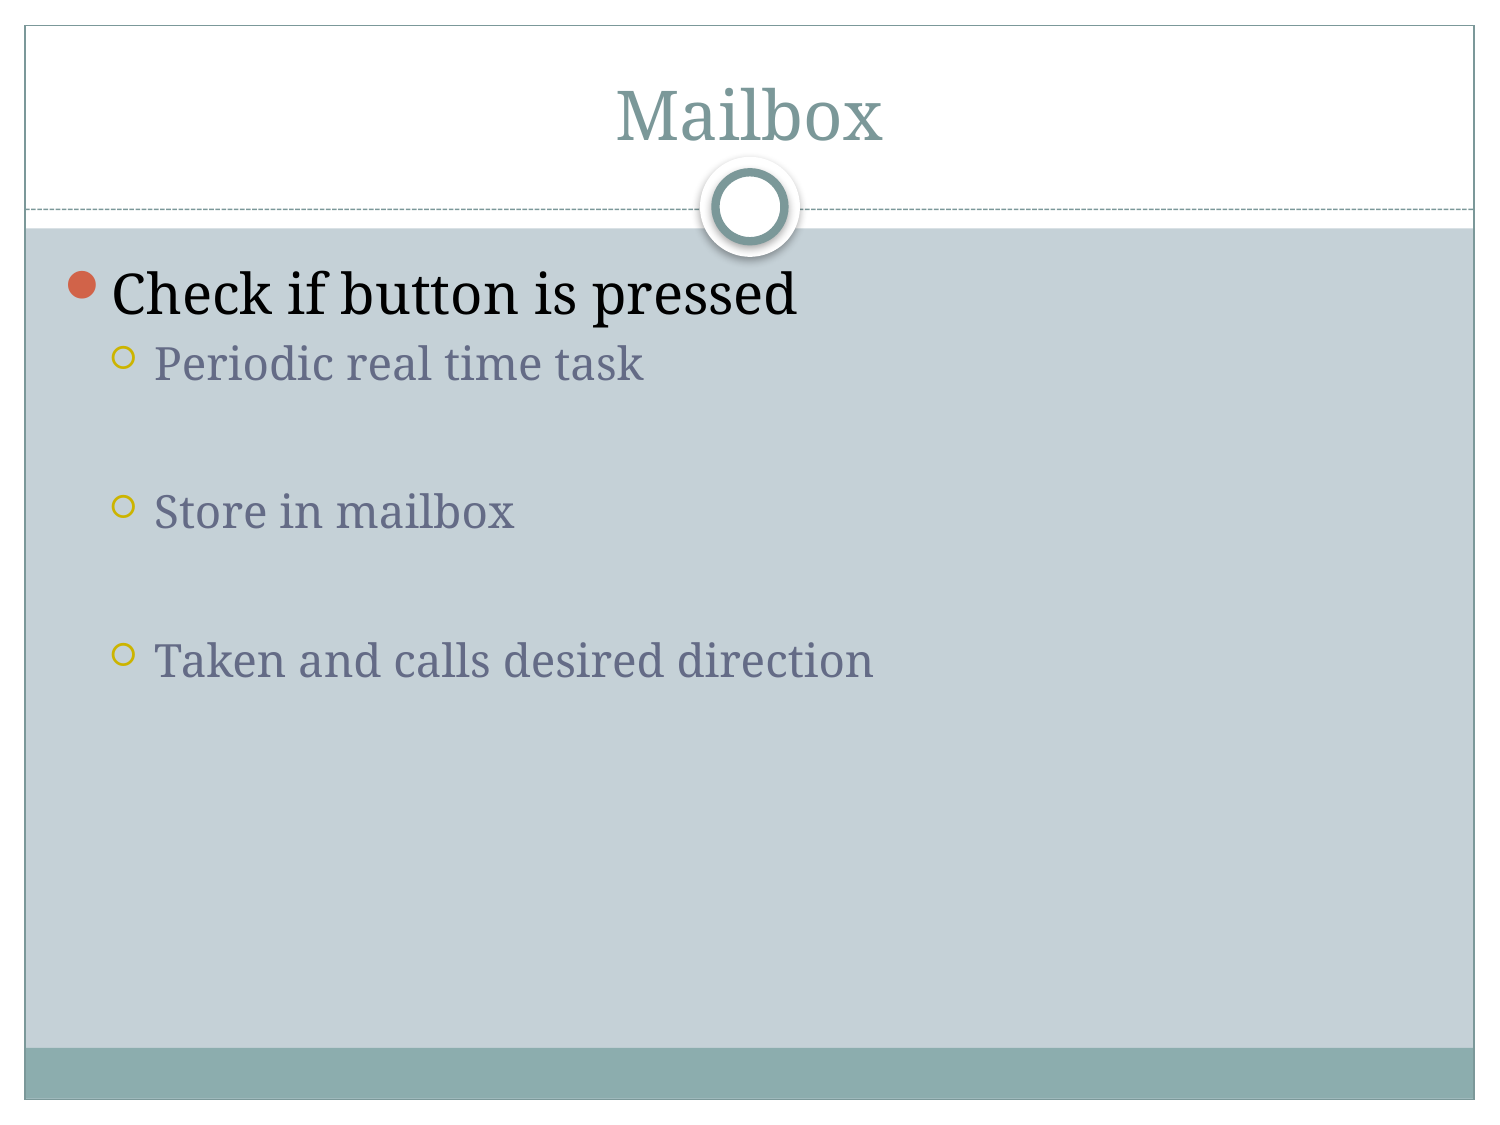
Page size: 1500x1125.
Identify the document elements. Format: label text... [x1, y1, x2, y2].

title Mailbox [49, 37, 1450, 162]
list Check if button is pressed Periodic real time task Store in mailbox Taken and calls desired direction [49, 250, 1445, 1001]
